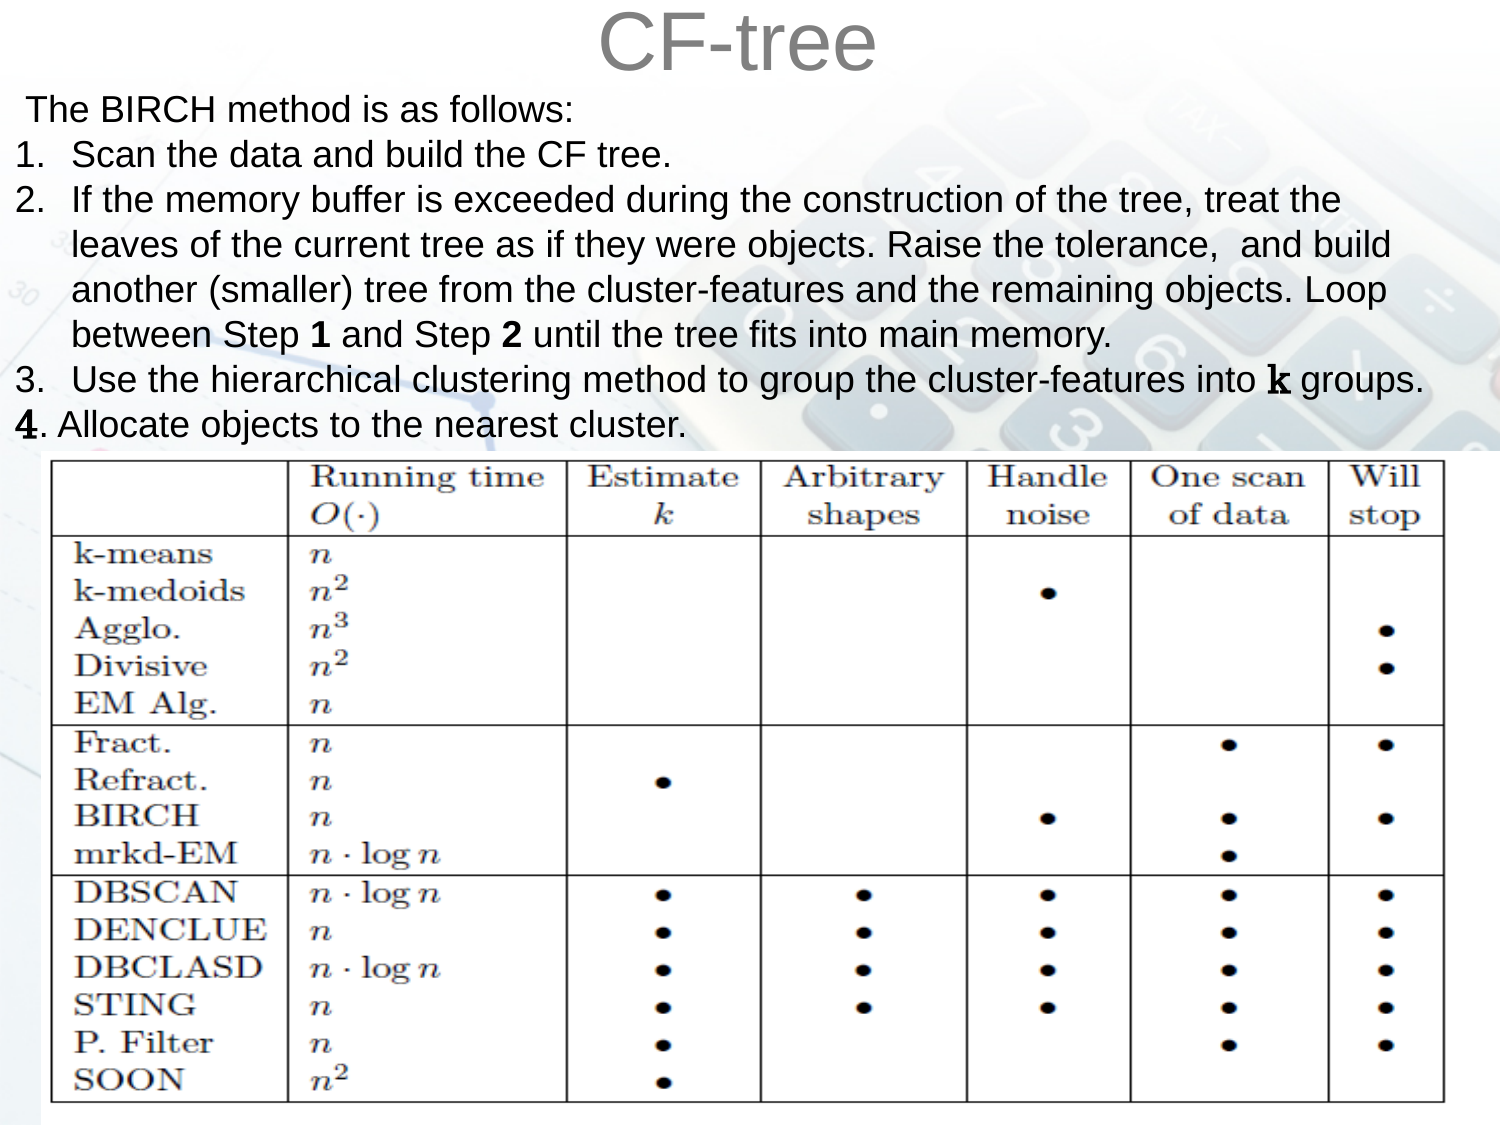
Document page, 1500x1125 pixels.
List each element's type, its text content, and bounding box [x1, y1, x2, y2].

text_box CF-tree [0, 1, 1500, 114]
text_box The BIRCH method is as follows: Scan the data and build the CF tree. If the memory buffer is exceeded during the construction of the tree, treat the leaves of the current tree as if they were objects. Raise the tolerance, and build another (smaller) tree from the cluster-features and the remaining objects. Loop between Step 1 and Step 2 until the tree fits into main memory. Use the hierarchical clustering method to group the cluster-features into k groups. 4. Allocate objects to the nearest cluster. [0, 78, 1447, 208]
picture [0, 114, 1500, 1125]
